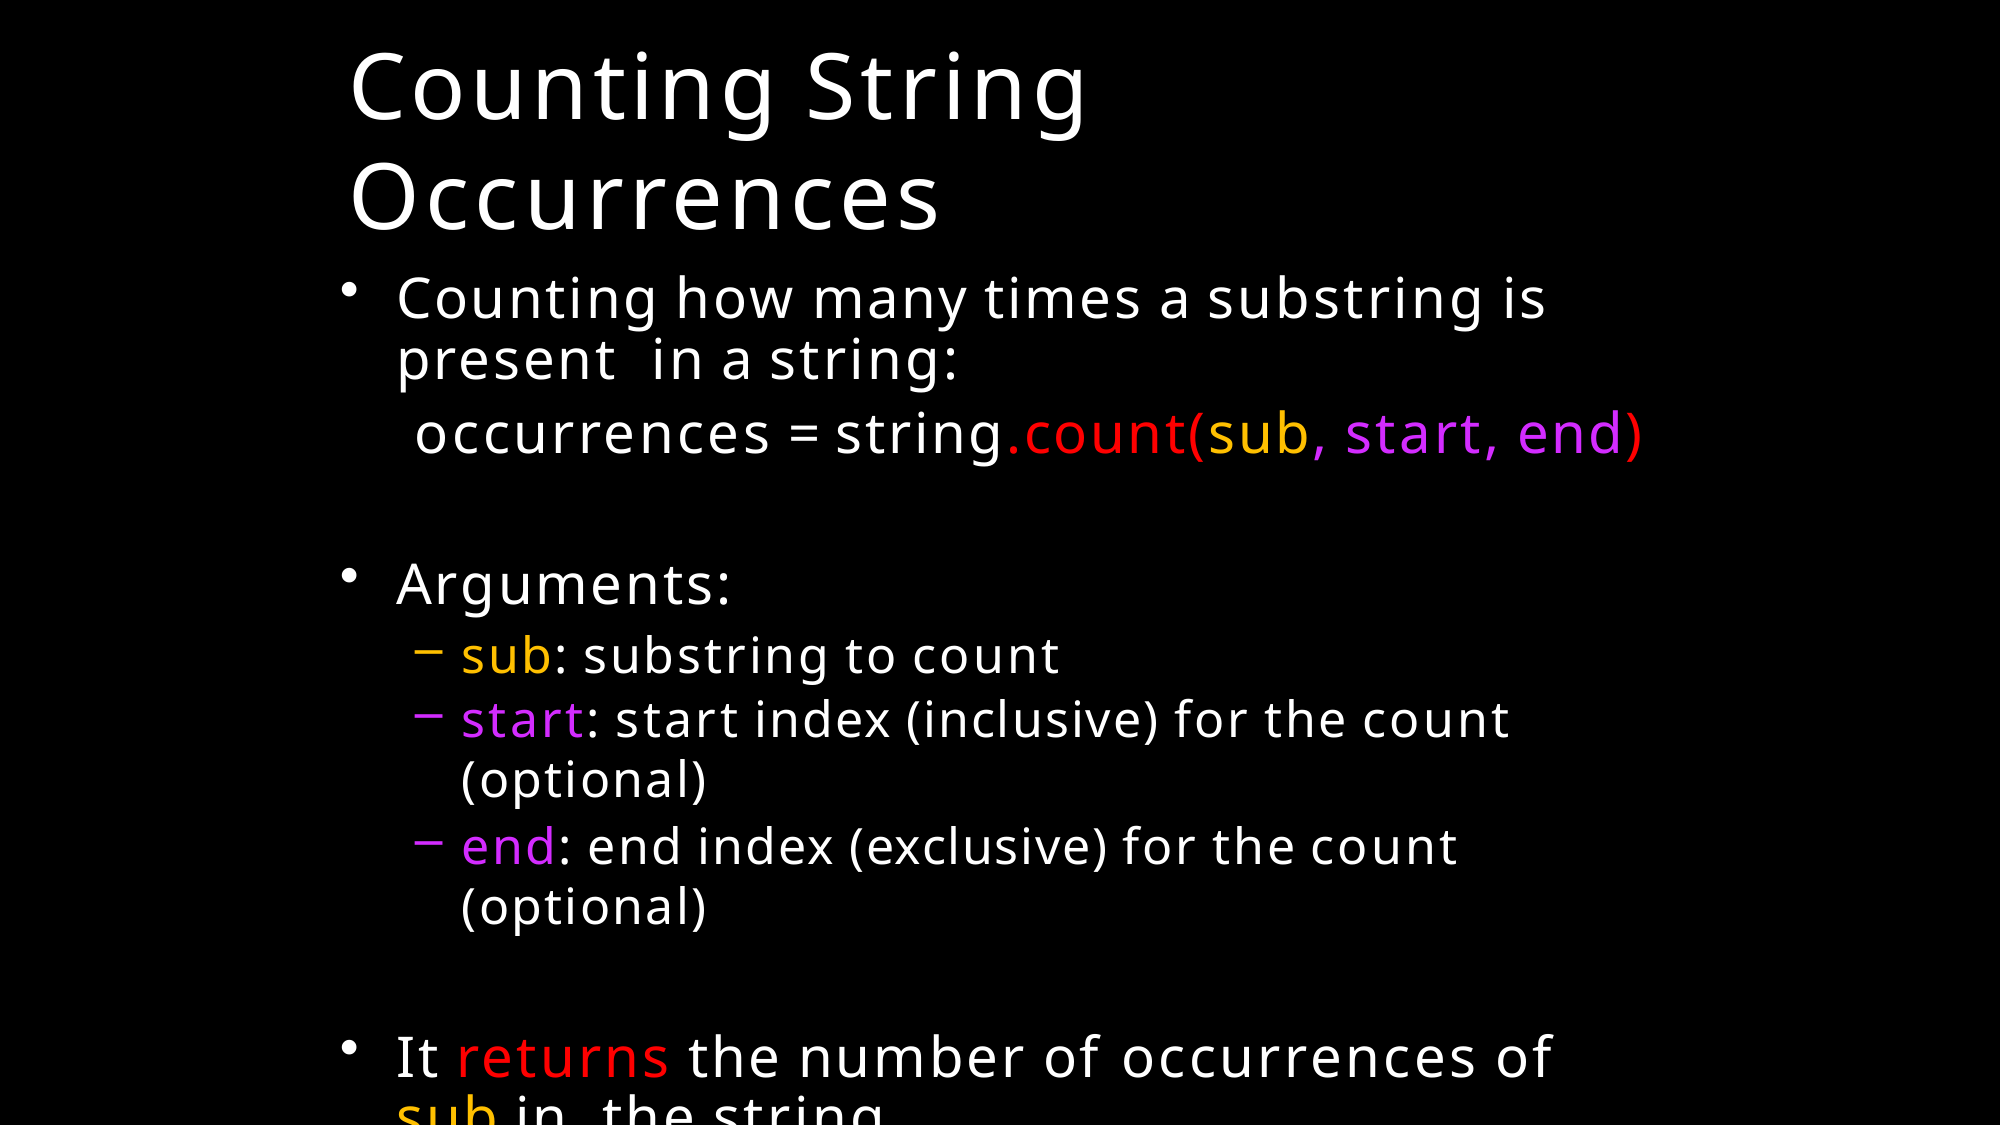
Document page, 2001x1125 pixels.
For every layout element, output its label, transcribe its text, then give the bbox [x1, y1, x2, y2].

text_box Counting how many times a substring is present in a string: occurrences = string.count(sub, start, end) Arguments: sub: substring to count start: start index (inclusive) for the count (optional) end: end index (exclusive) for the count (optional) It returns the number of occurrences of sub in the string [337, 259, 1702, 1125]
title Counting String Occurrences [346, 25, 1654, 248]
